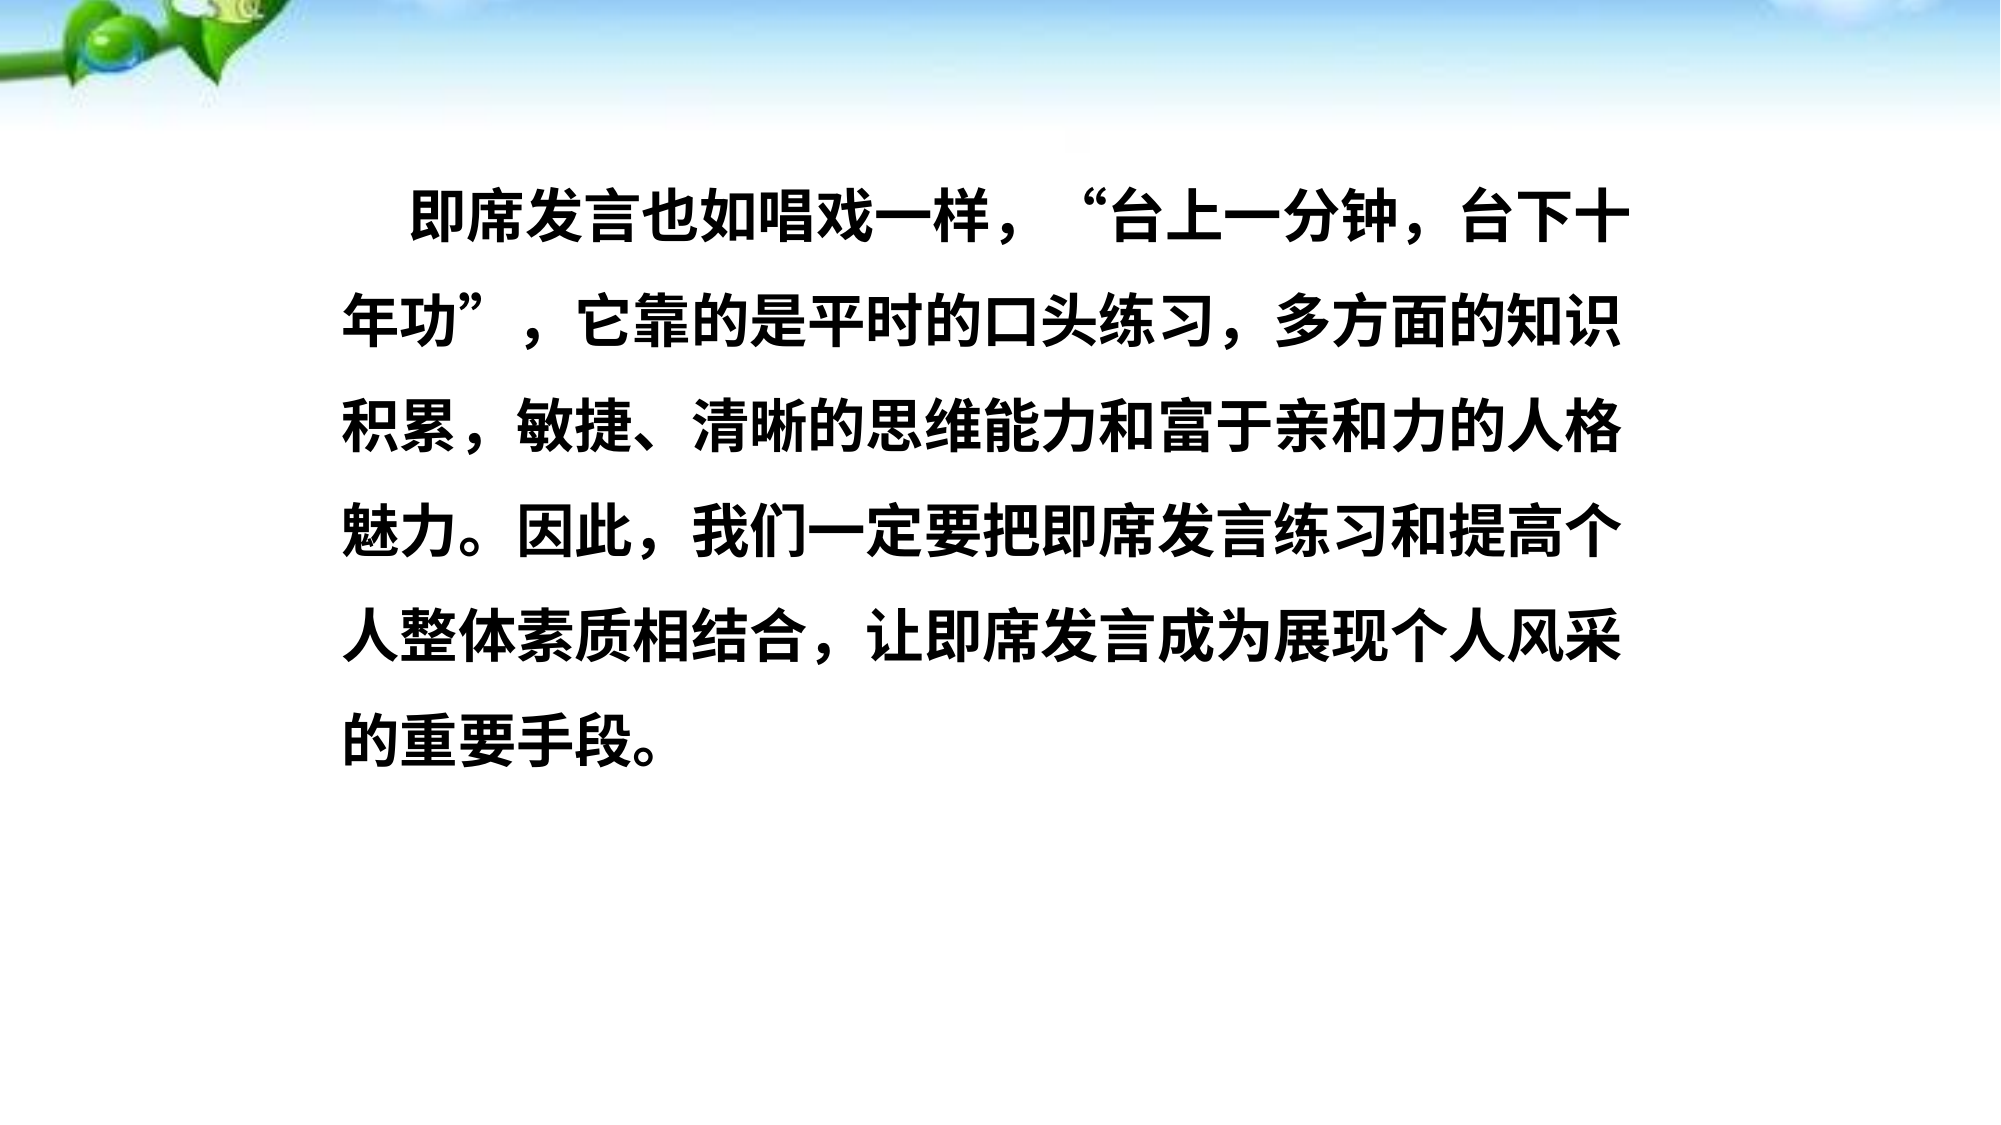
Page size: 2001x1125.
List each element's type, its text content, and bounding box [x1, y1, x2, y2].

picture [0, 0, 2001, 1125]
text_box 即席发言也如唱戏一样，“台上一分钟，台下十年功”，它靠的是平时的口头练习，多方面的知识积累，敏捷、清晰的思维能力和富于亲和力的人格魅力。因此，我们一定要把即席发言练习和提高个人整体素质相结合，让即席发言成为展现个人风采的重要手段。 [326, 137, 1650, 782]
